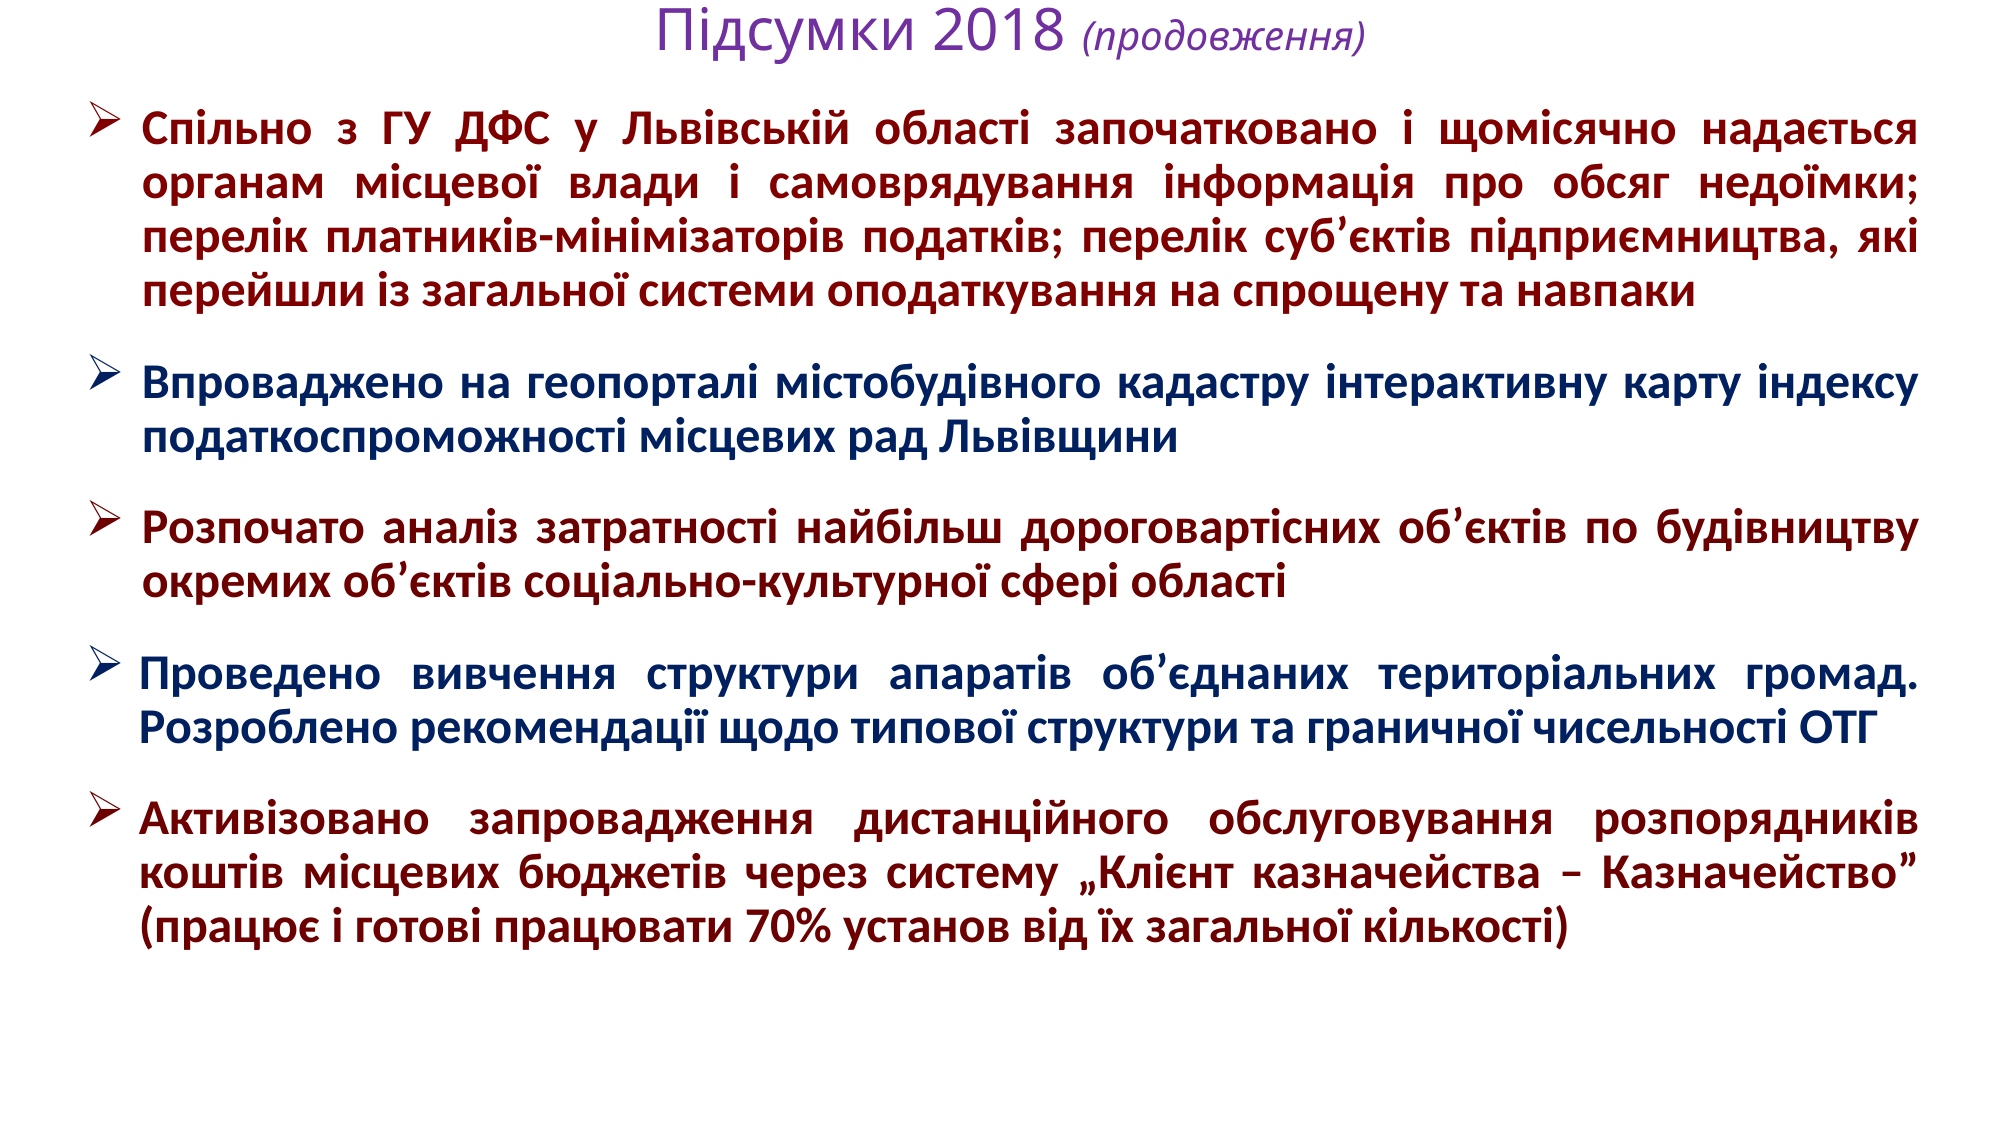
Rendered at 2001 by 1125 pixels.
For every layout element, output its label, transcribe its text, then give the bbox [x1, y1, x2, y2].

title Підсумки 2018 (продовження) [147, 0, 1873, 72]
list Спільно з ГУ ДФС у Львівській області започатковано і щомісячно надається органам місцевої влади і самоврядування інформація про обсяг недоїмки; перелік платників-мінімізаторів податків; перелік суб’єктів підприємництва, які перейшли із загальної системи оподаткування на спрощену та навпаки Впроваджено на геопорталі містобудівного кадастру інтерактивну карту індексу податкоспроможності місцевих рад Львівщини Розпочато аналіз затратності найбільш дороговартісних об’єктів по будівництву окремих об’єктів соціально-культурної сфері області Проведено вивчення структури апаратів об’єднаних територіальних громад. Розроблено рекомендації щодо типової структури та граничної чисельності ОТГ Активізовано запровадження дистанційного обслуговування розпорядників коштів місцевих бюджетів через систему „Клієнт казначейства – Казначейство” (працює і готові працювати 70% установ від їх загальної кількості) [70, 94, 1936, 1090]
